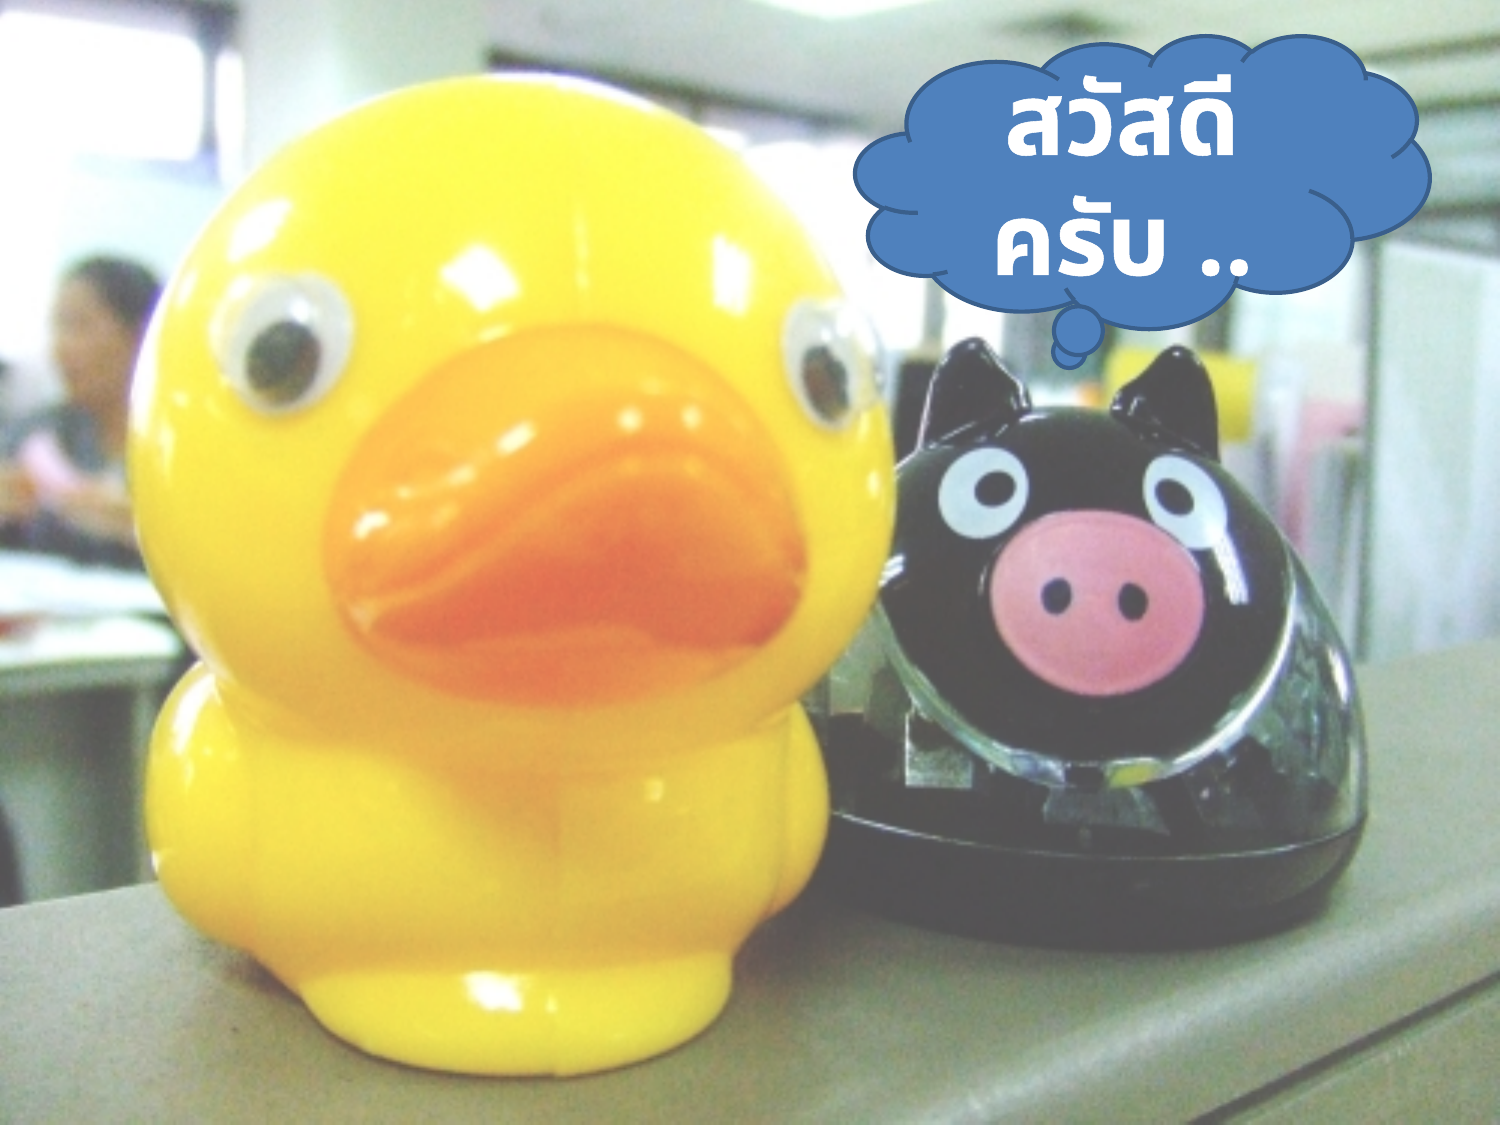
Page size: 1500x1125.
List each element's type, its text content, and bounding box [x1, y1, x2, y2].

text_box สวัสดีครับ .. [852, 33, 1432, 371]
